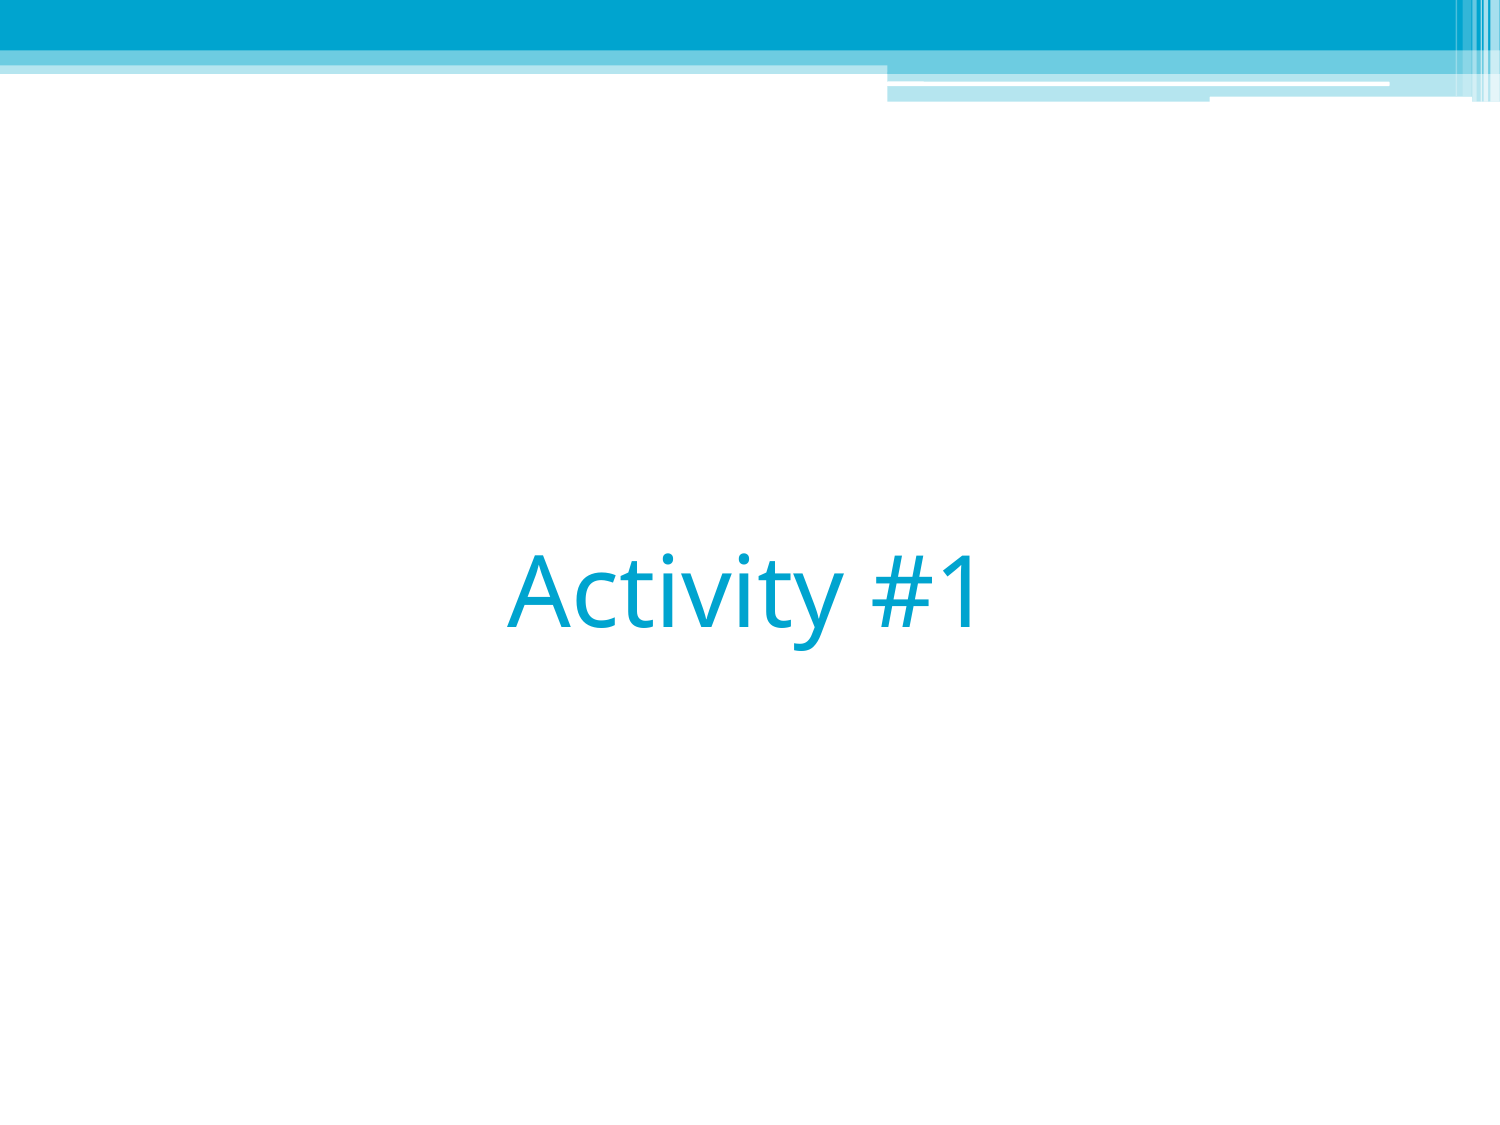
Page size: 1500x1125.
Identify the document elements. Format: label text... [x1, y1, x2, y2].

title Activity #1 [75, 500, 1425, 676]
